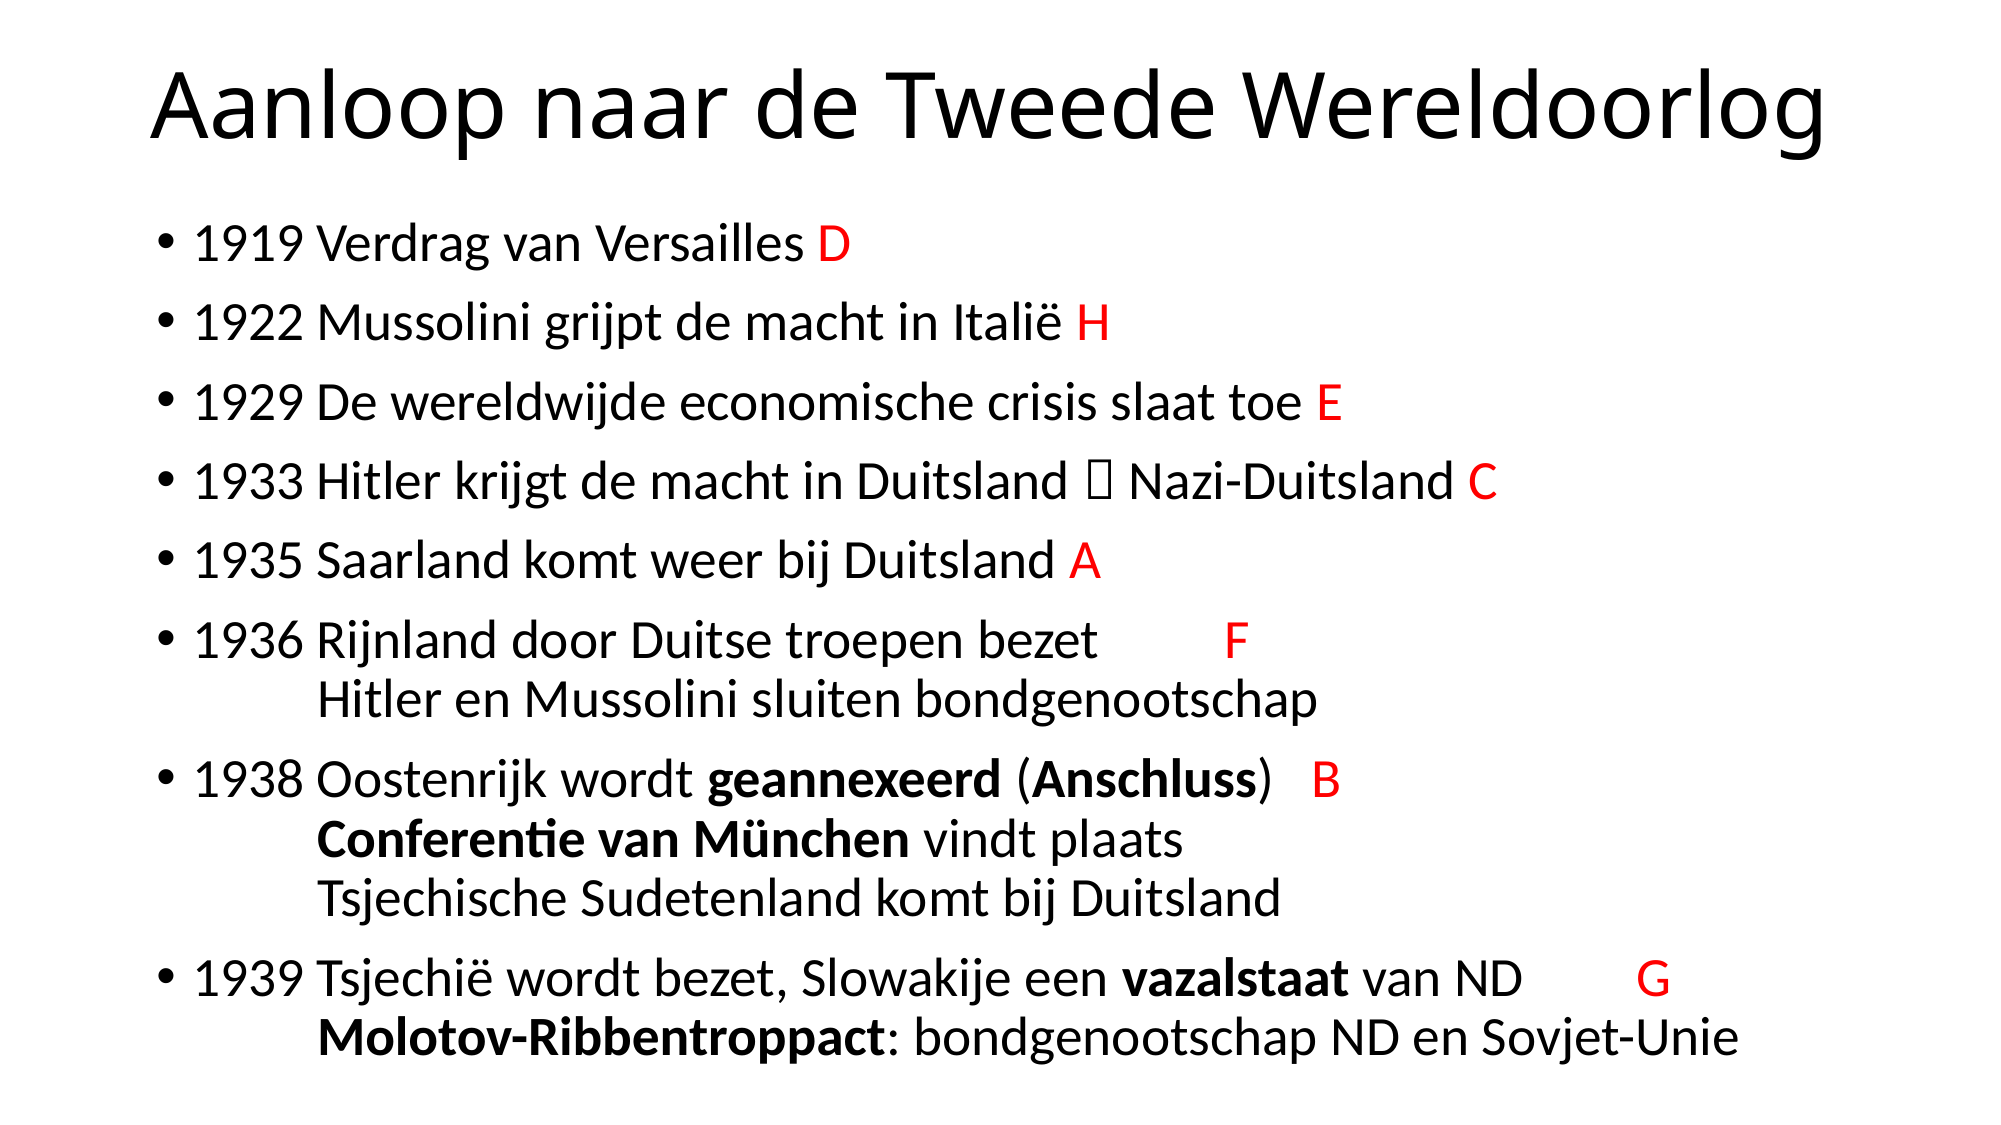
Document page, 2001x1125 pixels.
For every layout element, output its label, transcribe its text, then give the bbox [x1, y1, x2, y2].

title Aanloop naar de Tweede Wereldoorlog [135, 0, 1861, 218]
list 1919 Verdrag van Versailles D 1922 Mussolini grijpt de macht in Italië H 1929 De wereldwijde economische crisis slaat toe E 1933 Hitler krijgt de macht in Duitsland  Nazi-Duitsland C 1935 Saarland komt weer bij Duitsland A 1936 Rijnland door Duitse troepen bezet F Hitler en Mussolini sluiten bondgenootschap 1938 Oostenrijk wordt geannexeerd (Anschluss) B Conferentie van München vindt plaats Tsjechische Sudetenland komt bij Duitsland 1939 Tsjechië wordt bezet, Slowakije een vazalstaat van ND G Molotov-Ribbentroppact: bondgenootschap ND en Sovjet-Unie [141, 205, 1867, 1090]
